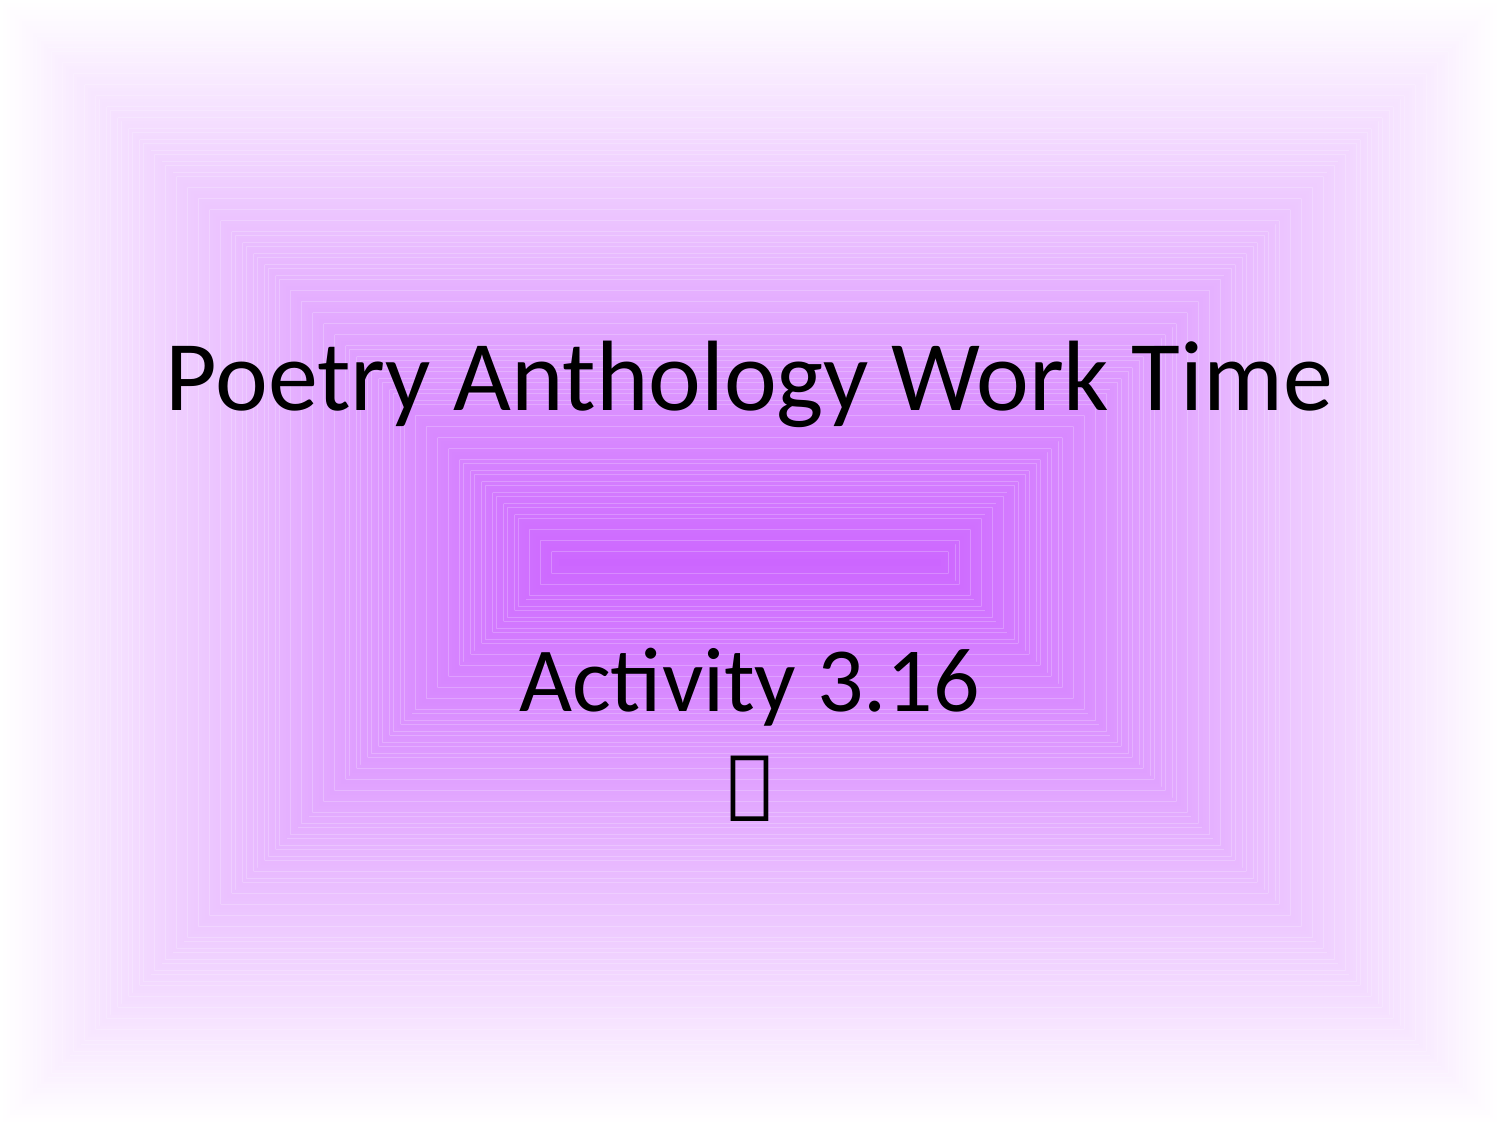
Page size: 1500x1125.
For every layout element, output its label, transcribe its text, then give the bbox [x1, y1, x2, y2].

text_box Activity 3.16  [112, 608, 1388, 850]
title Poetry Anthology Work Time [112, 249, 1388, 492]
